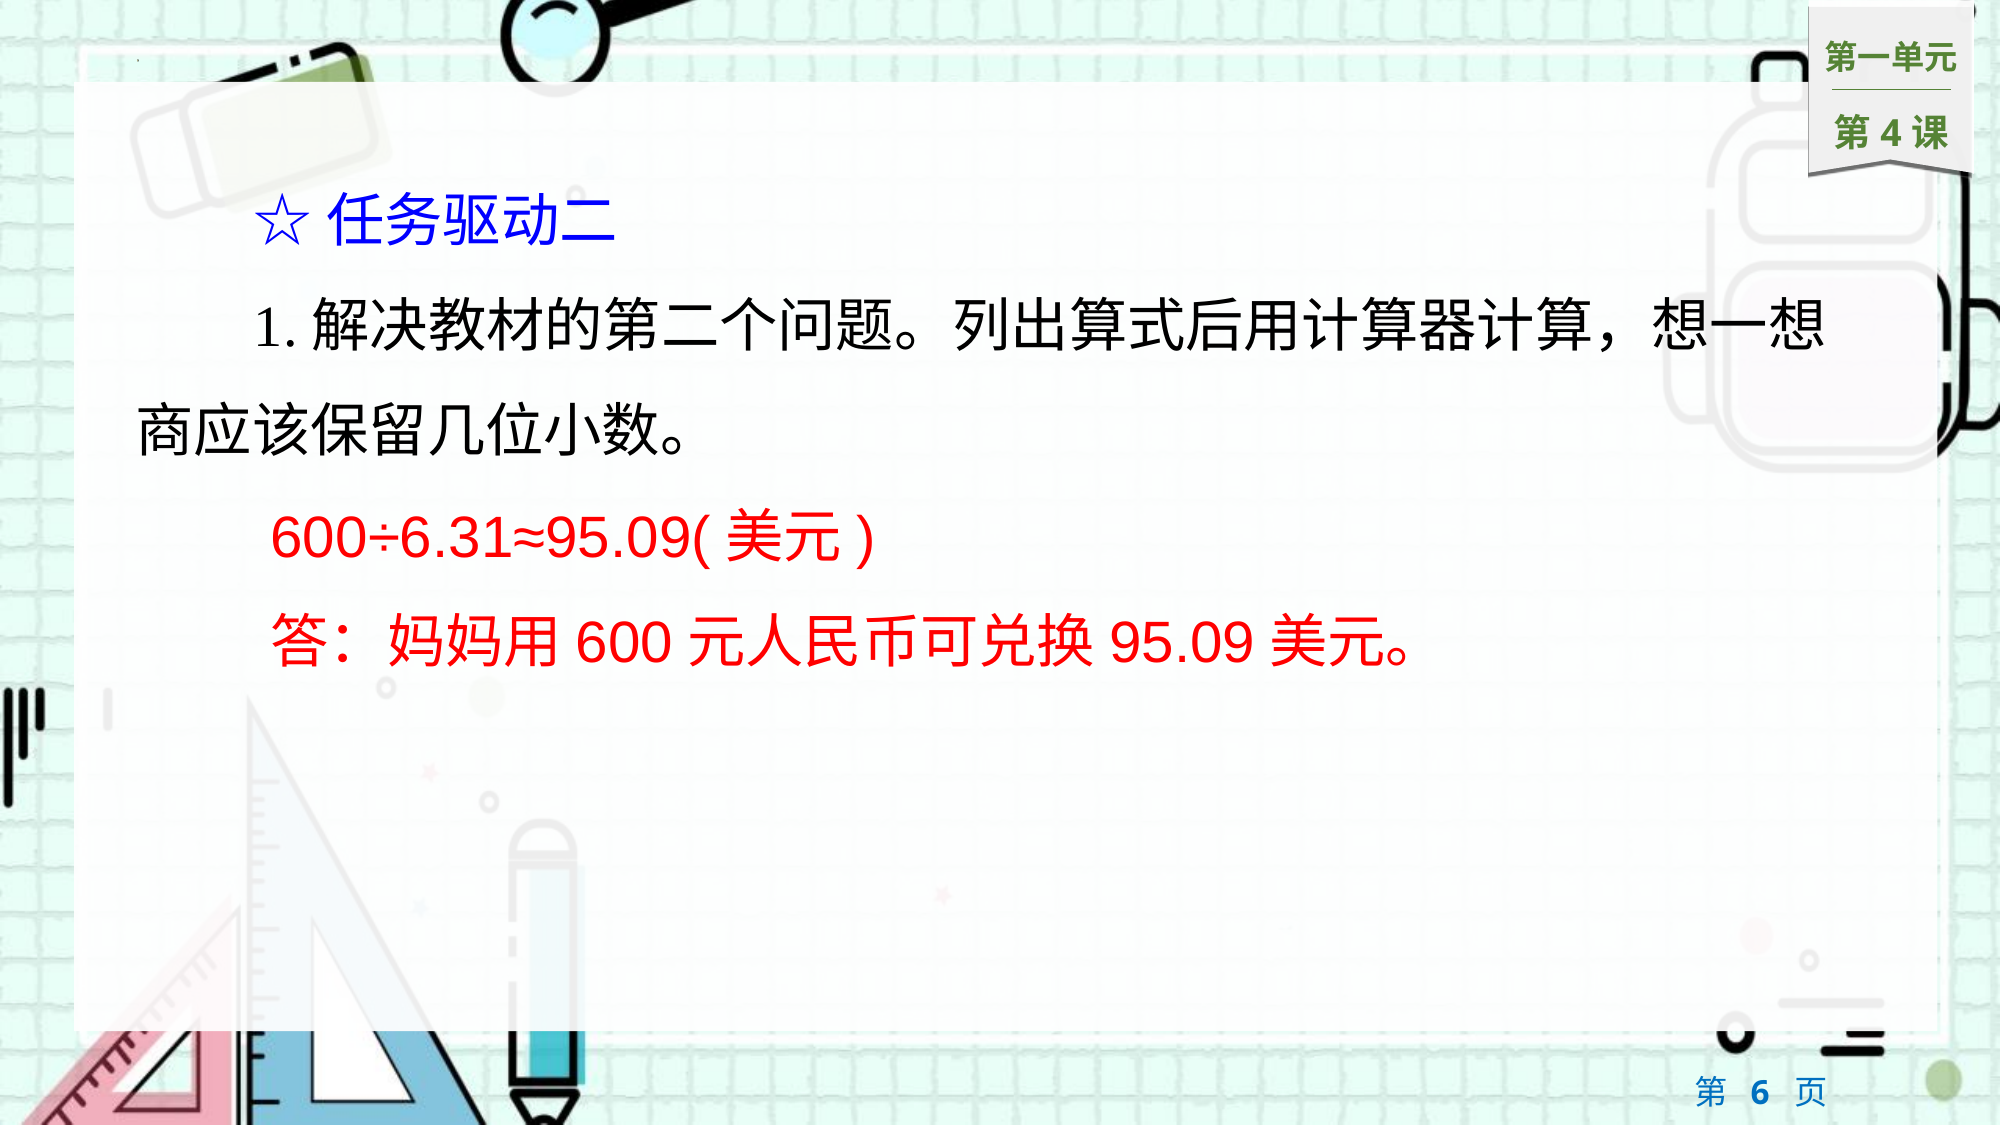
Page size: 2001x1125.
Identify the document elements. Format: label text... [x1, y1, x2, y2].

list ☆任务驱动二 1.解决教材的第二个问题。列出算式后用计算器计算，想一想商应该保留几位小数。 [121, 140, 1844, 1043]
list 600÷6.31≈95.09(美元) 答：妈妈用600元人民币可兑换95.09美元。 [255, 457, 1856, 563]
picture [0, 0, 2000, 1125]
picture [1938, 168, 1971, 176]
